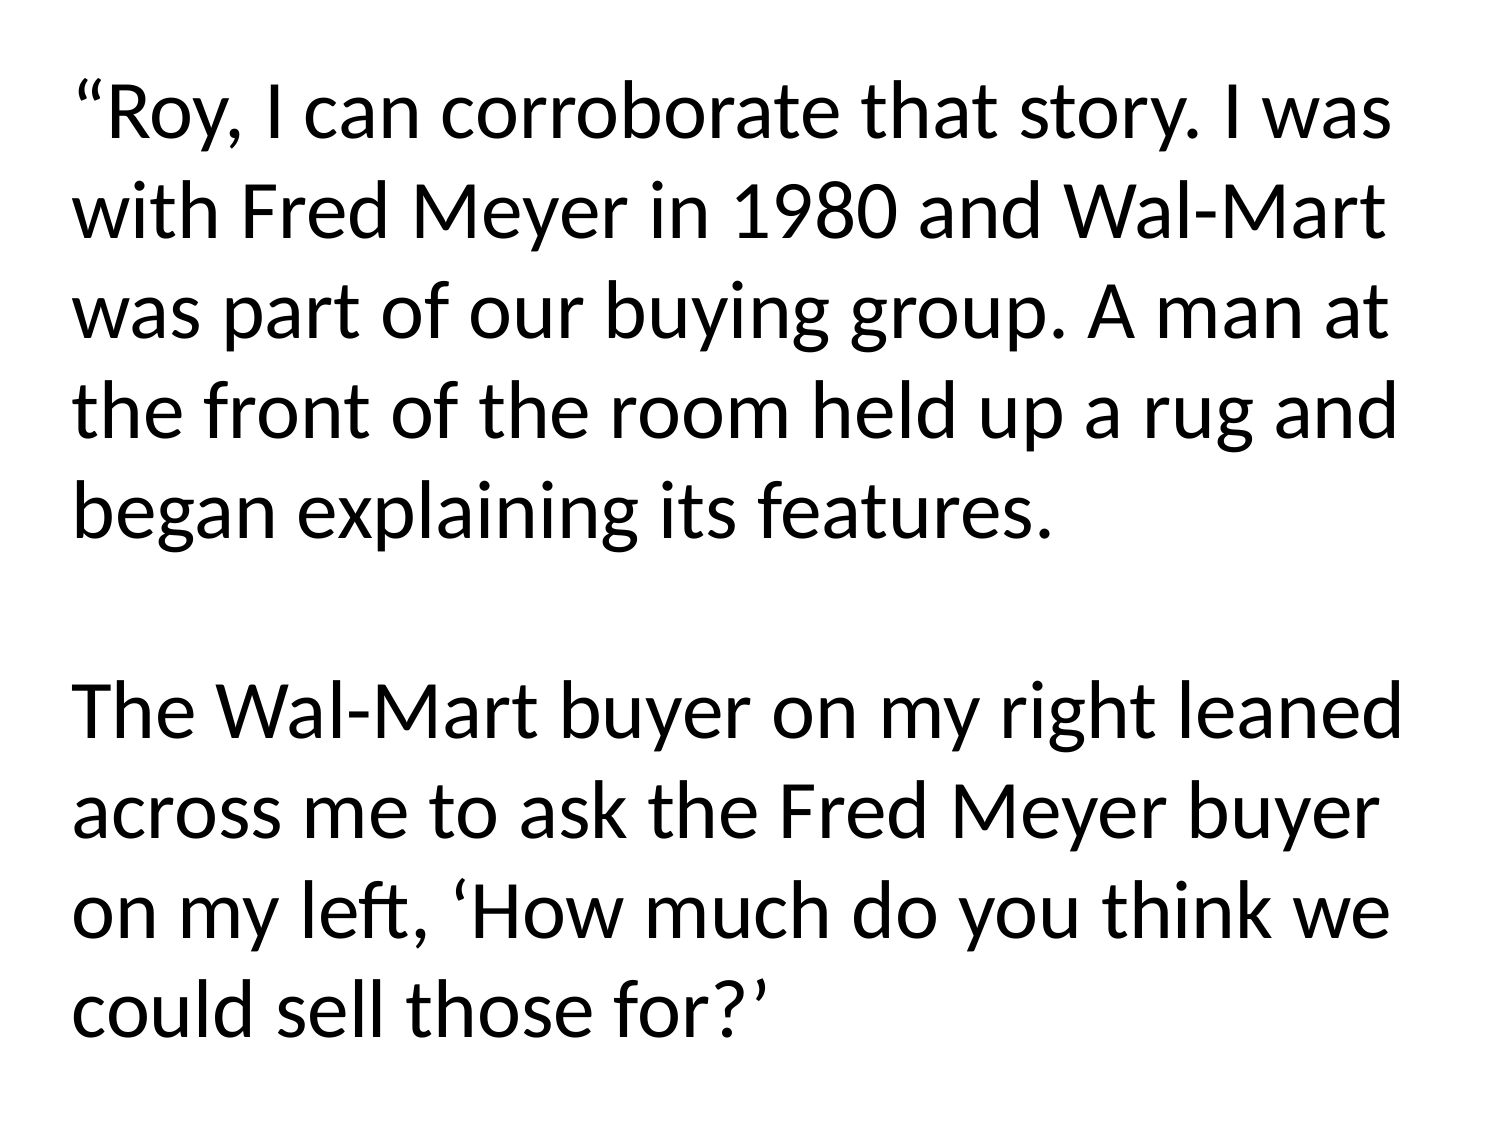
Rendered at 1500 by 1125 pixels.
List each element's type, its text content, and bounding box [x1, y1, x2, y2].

text_box “Roy, I can corroborate that story. I was with Fred Meyer in 1980 and Wal-Mart was part of our buying group. A man at the front of the room held up a rug and began explaining its features. The Wal-Mart buyer on my right leaned across me to ask the Fred Meyer buyer on my left, ‘How much do you think we could sell those for?’ [56, 47, 1500, 1062]
